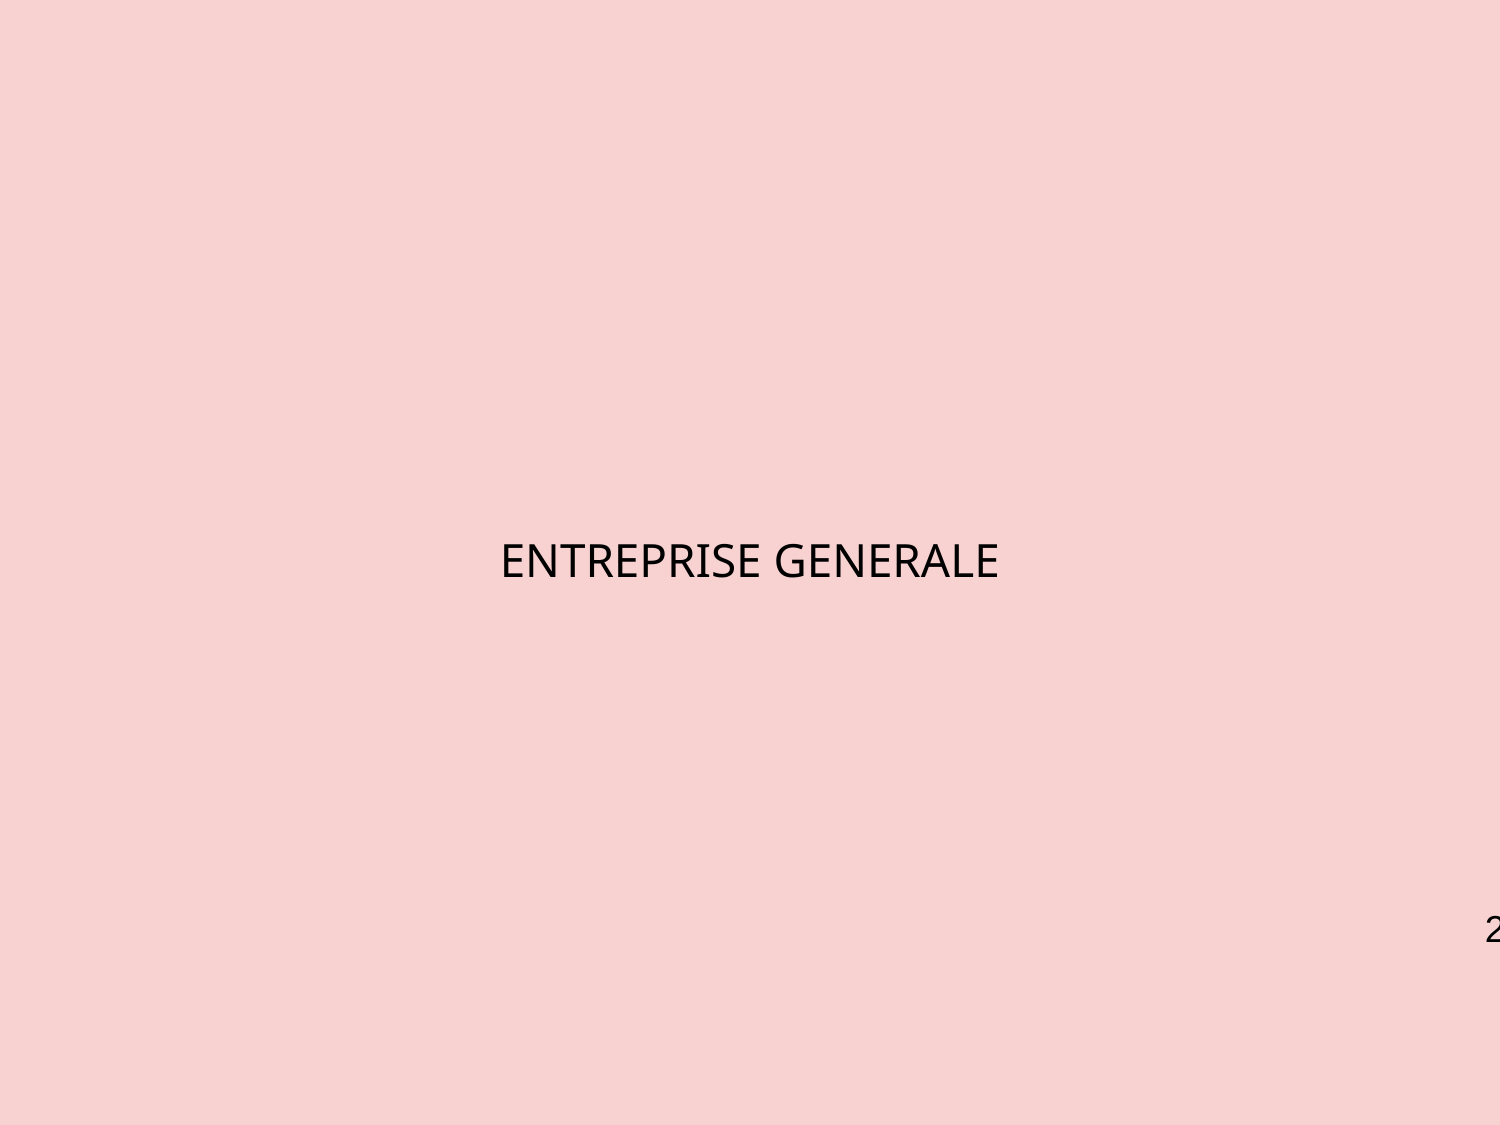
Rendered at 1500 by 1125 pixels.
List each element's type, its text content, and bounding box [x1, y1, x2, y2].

slide_number 2 [1470, 917, 1500, 938]
list ENTREPRISE GENERALE [181, 520, 1319, 605]
